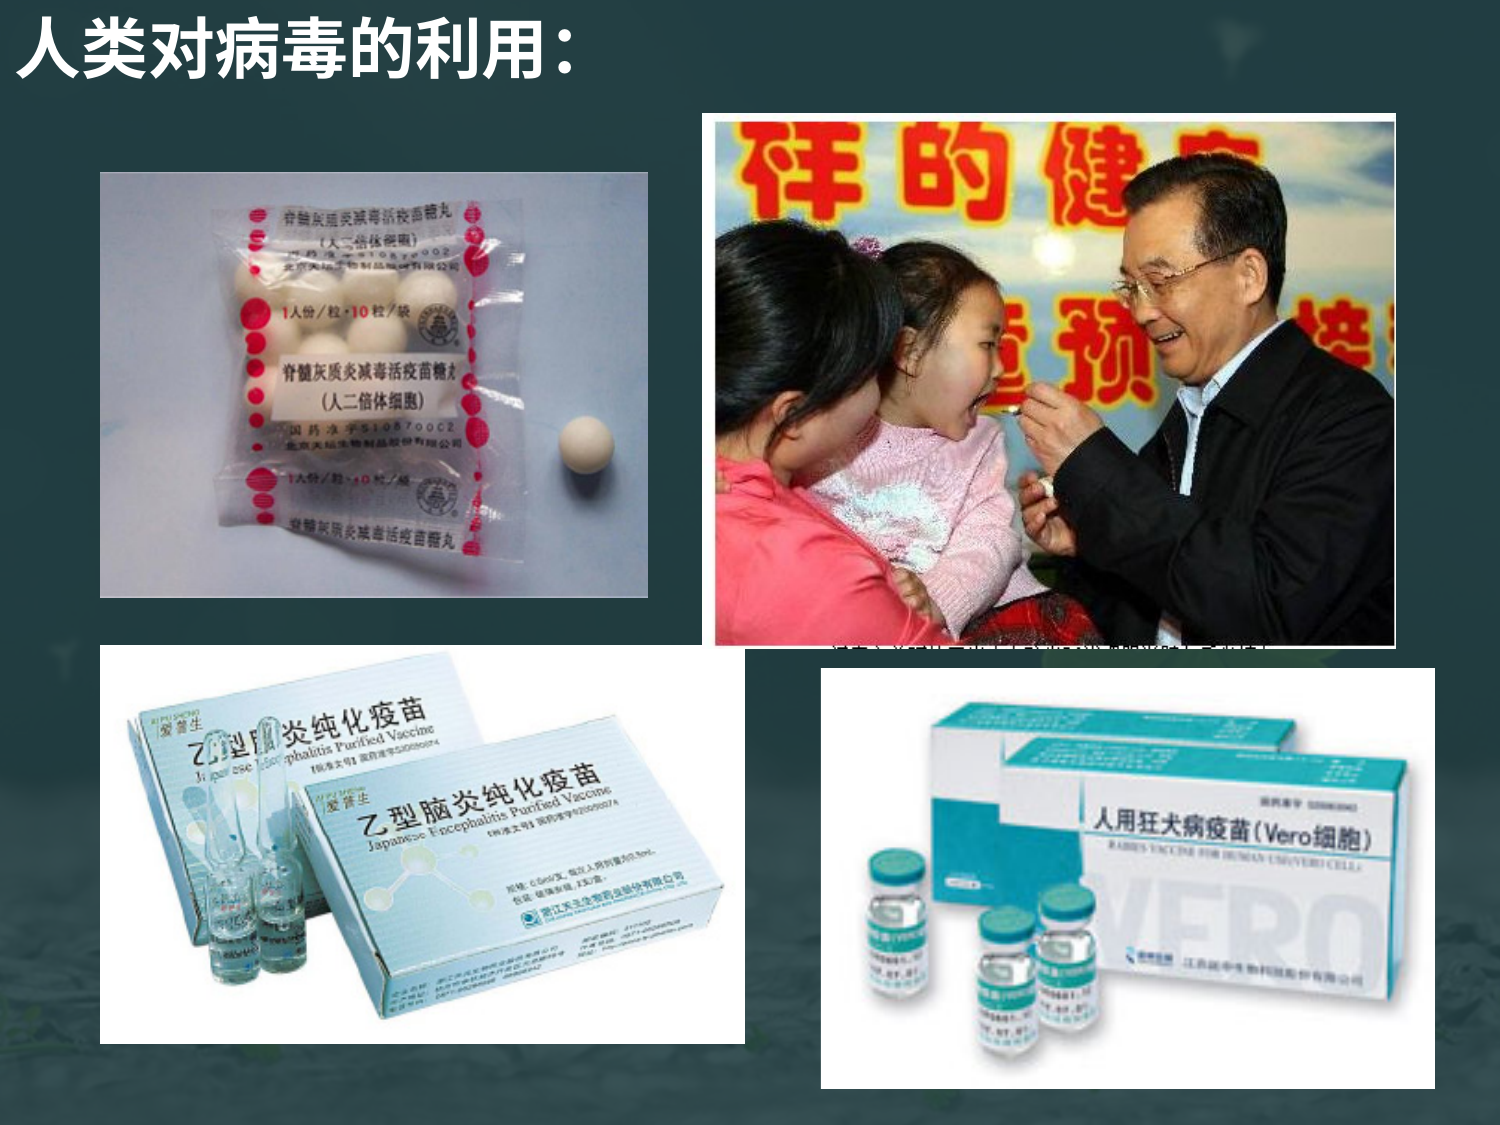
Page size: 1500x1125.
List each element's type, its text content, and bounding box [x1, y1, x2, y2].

picture [820, 668, 1436, 1089]
picture [99, 113, 1396, 1045]
picture [99, 172, 648, 598]
text_box 人类对病毒的利用： [0, 0, 668, 95]
